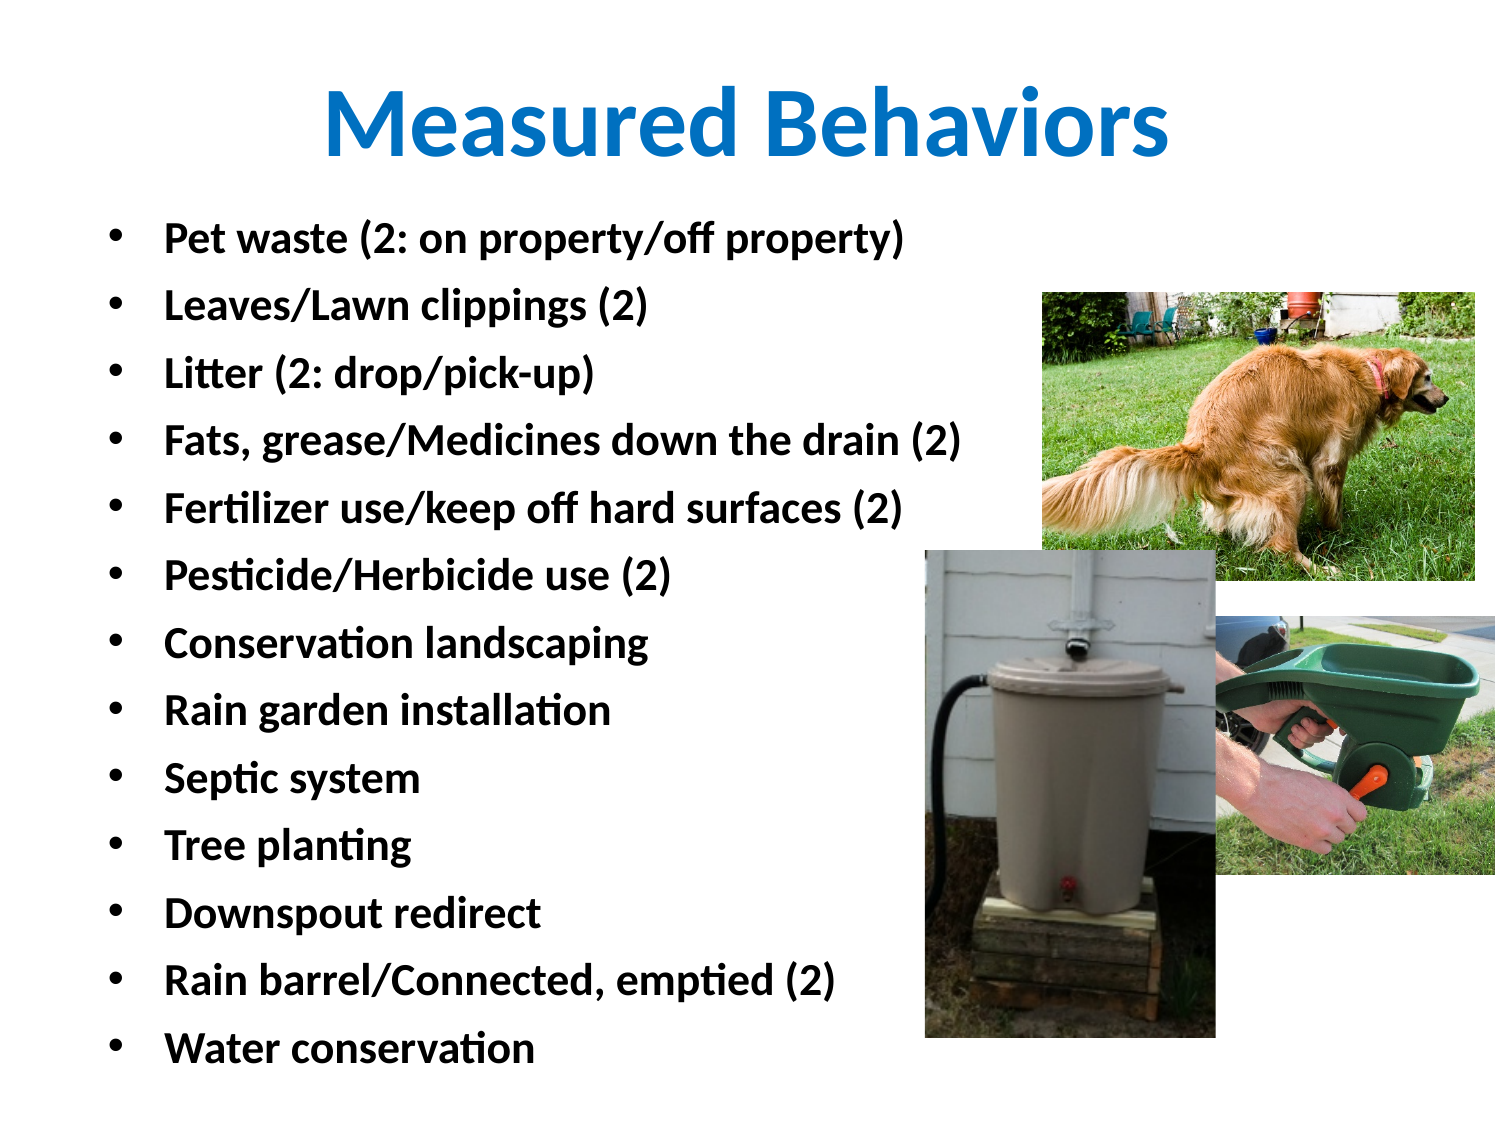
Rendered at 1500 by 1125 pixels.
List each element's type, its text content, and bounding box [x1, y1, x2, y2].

text_box Pet waste (2: on property/off property) Leaves/Lawn clippings (2) Litter (2: drop/pick-up) Fats, grease/Medicines down the drain (2) Fertilizer use/keep off hard surfaces (2) Pesticide/Herbicide use (2) Conservation landscaping Rain garden installation Septic system Tree planting Downspout redirect Rain barrel/Connected, emptied (2) Water conservation [93, 200, 1401, 1080]
picture [924, 292, 1496, 1038]
text_box Measured Behaviors [64, 49, 1429, 185]
